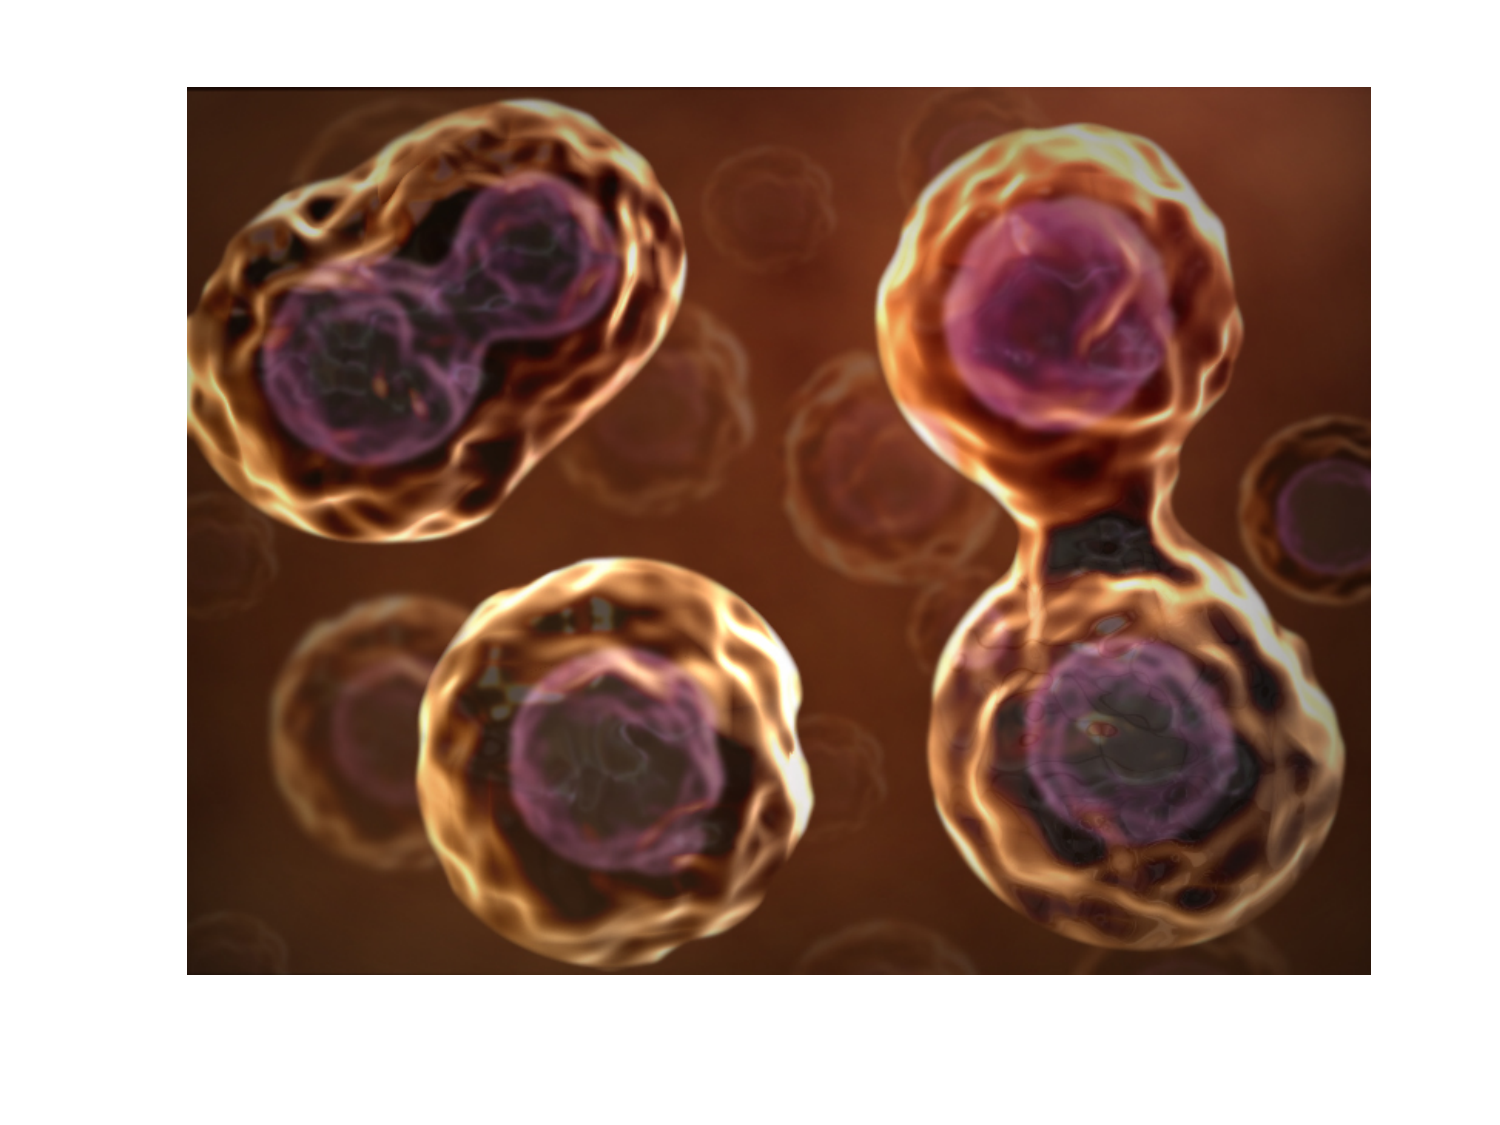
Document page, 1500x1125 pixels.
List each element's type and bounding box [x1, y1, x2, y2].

picture [187, 87, 1371, 976]
